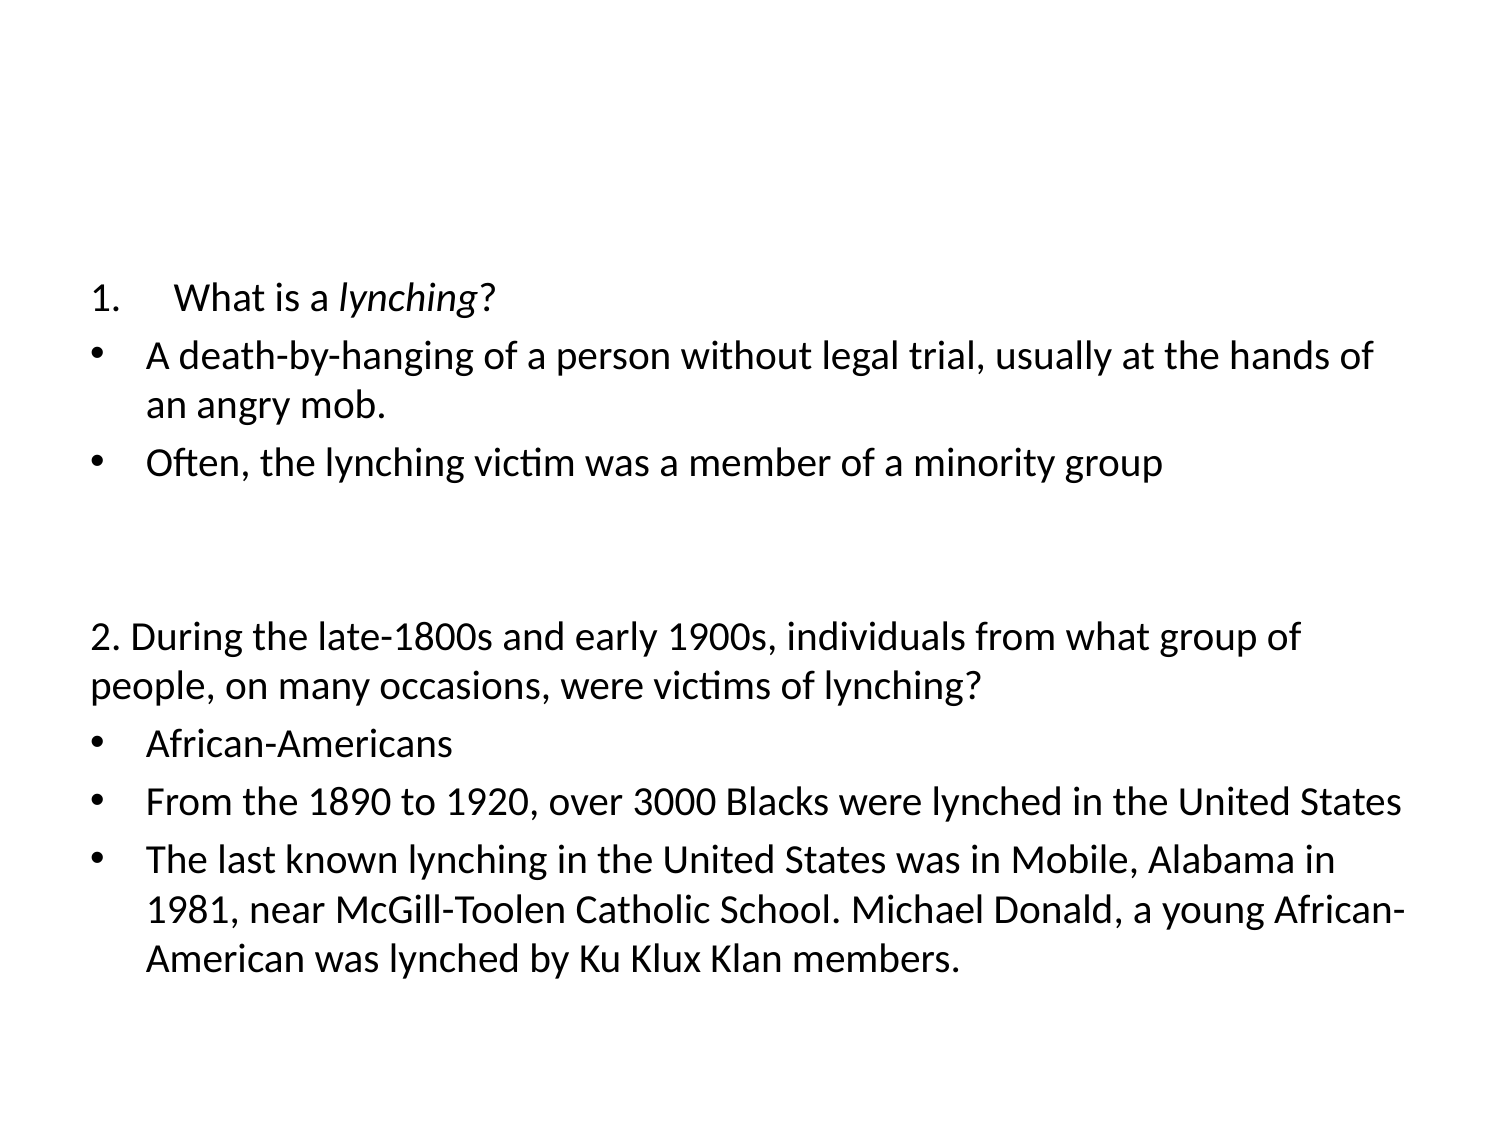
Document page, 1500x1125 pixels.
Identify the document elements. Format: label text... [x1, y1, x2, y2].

list What is a lynching? A death-by-hanging of a person without legal trial, usually at the hands of an angry mob. Often, the lynching victim was a member of a minority group 2. During the late-1800s and early 1900s, individuals from what group of people, on many occasions, were victims of lynching? African-Americans From the 1890 to 1920, over 3000 Blacks were lynched in the United States The last known lynching in the United States was in Mobile, Alabama in 1981, near McGill-Toolen Catholic School. Michael Donald, a young African-American was lynched by Ku Klux Klan members. [75, 262, 1425, 1005]
